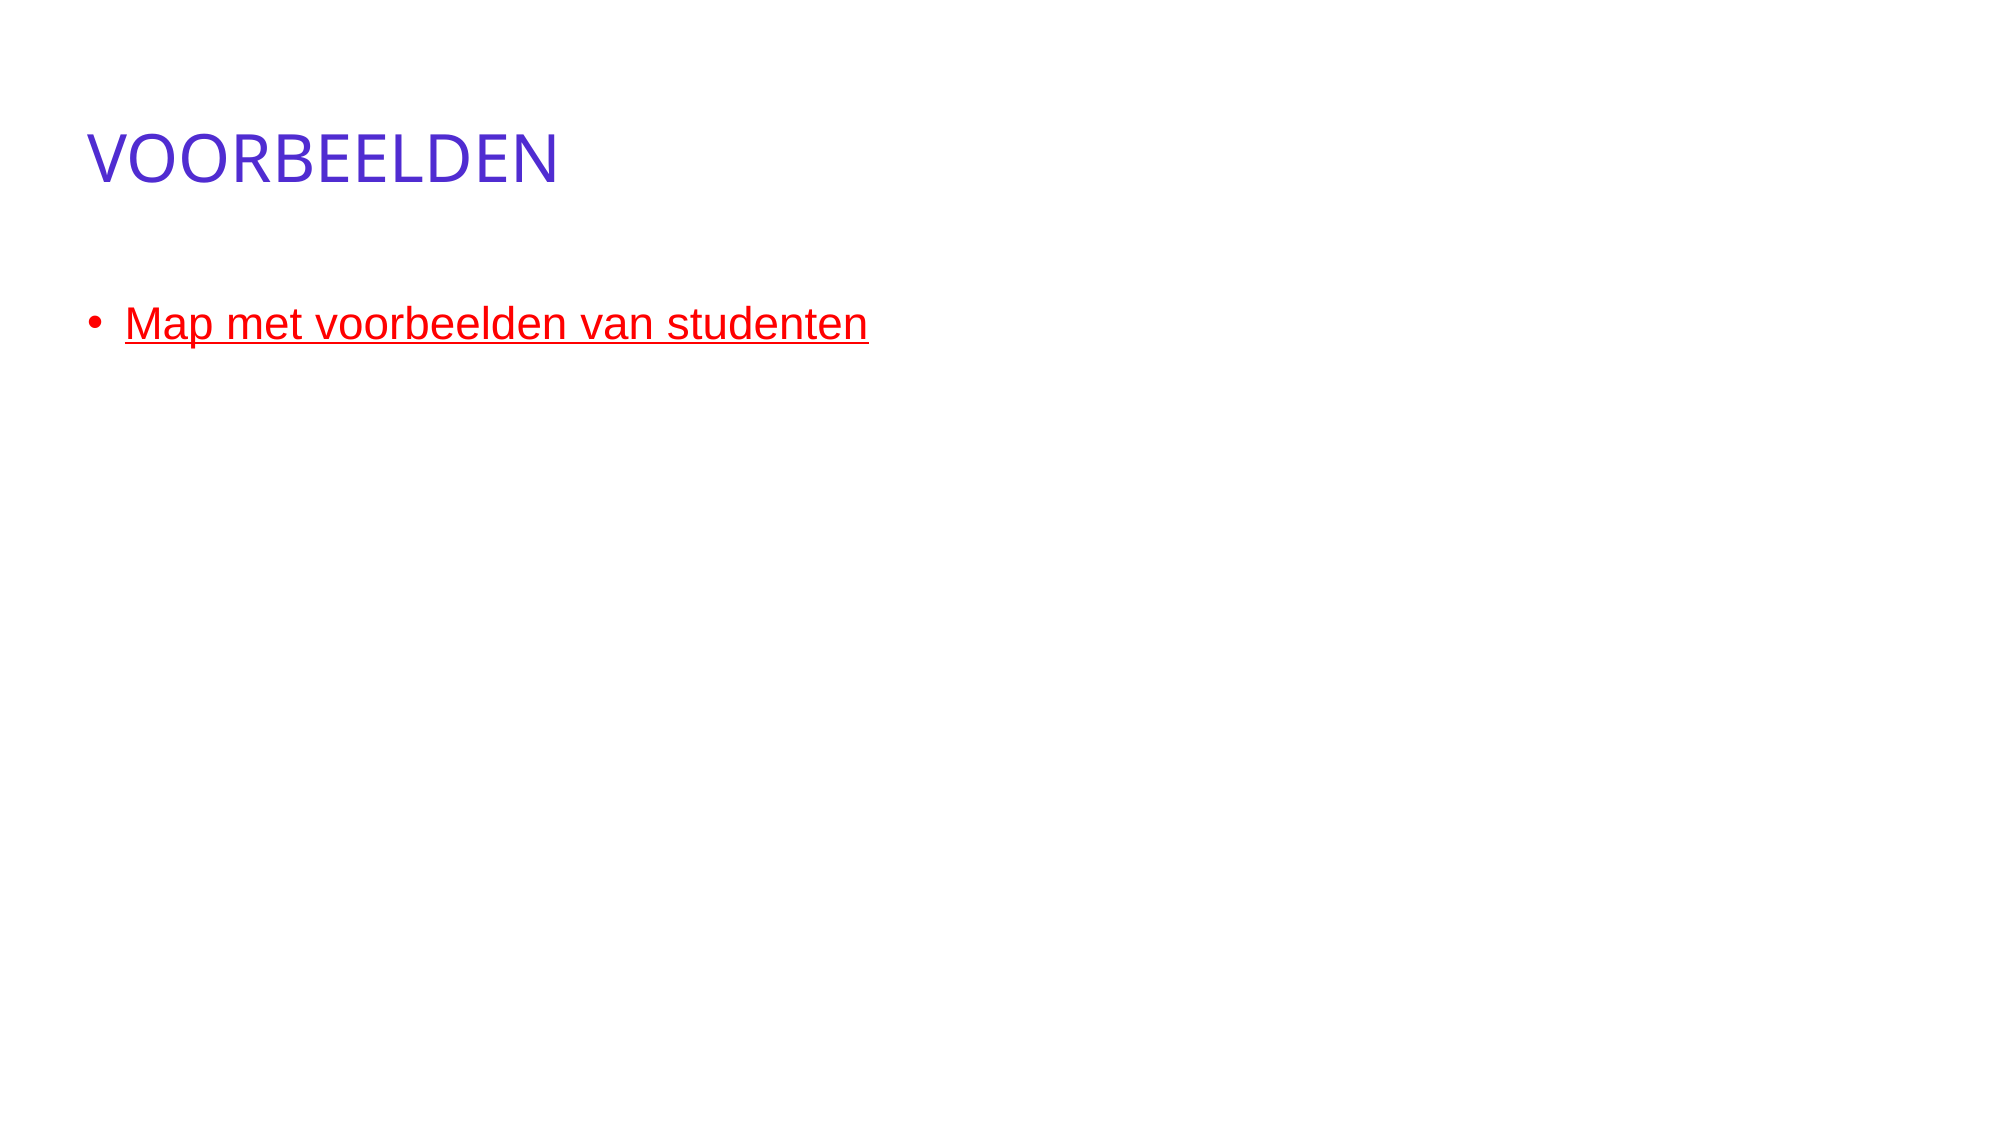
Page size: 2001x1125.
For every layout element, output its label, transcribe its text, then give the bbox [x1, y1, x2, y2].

title Voorbeelden [71, 52, 1797, 271]
list Map met voorbeelden van studenten [71, 292, 1797, 1006]
